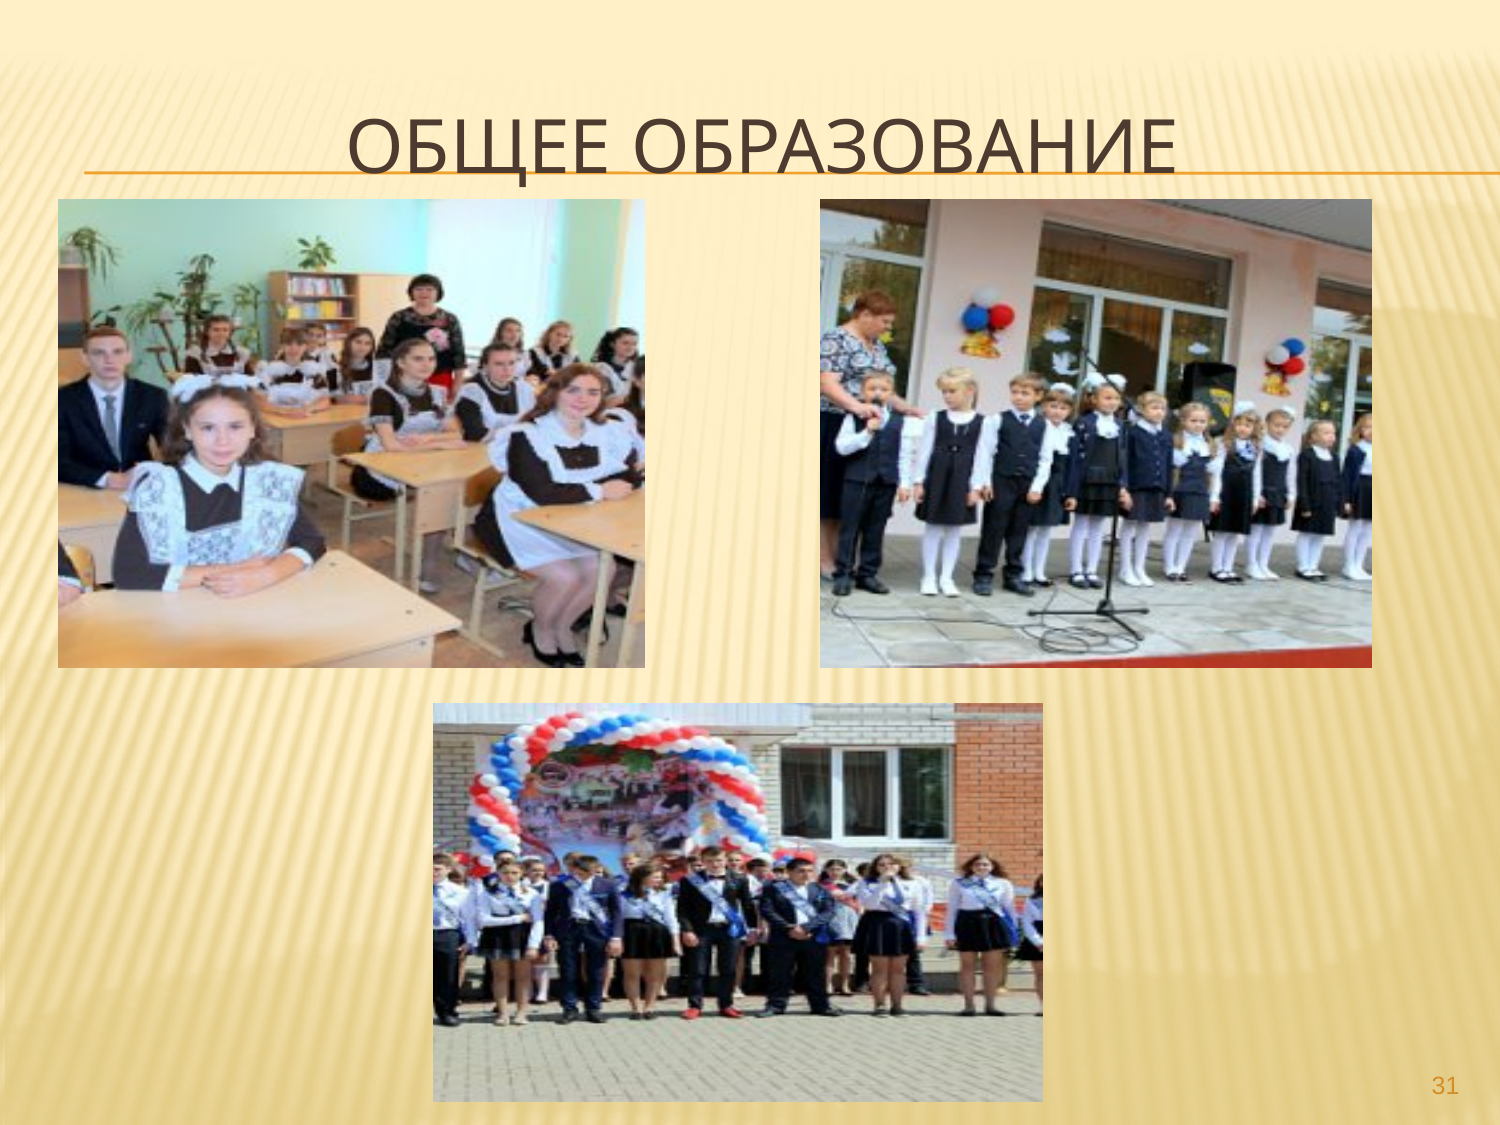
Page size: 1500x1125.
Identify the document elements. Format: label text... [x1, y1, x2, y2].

picture [820, 198, 1372, 669]
title Общее образование [50, 75, 1475, 213]
picture [58, 198, 645, 669]
picture [433, 702, 1044, 1102]
slide_number 31 [1350, 1061, 1475, 1103]
